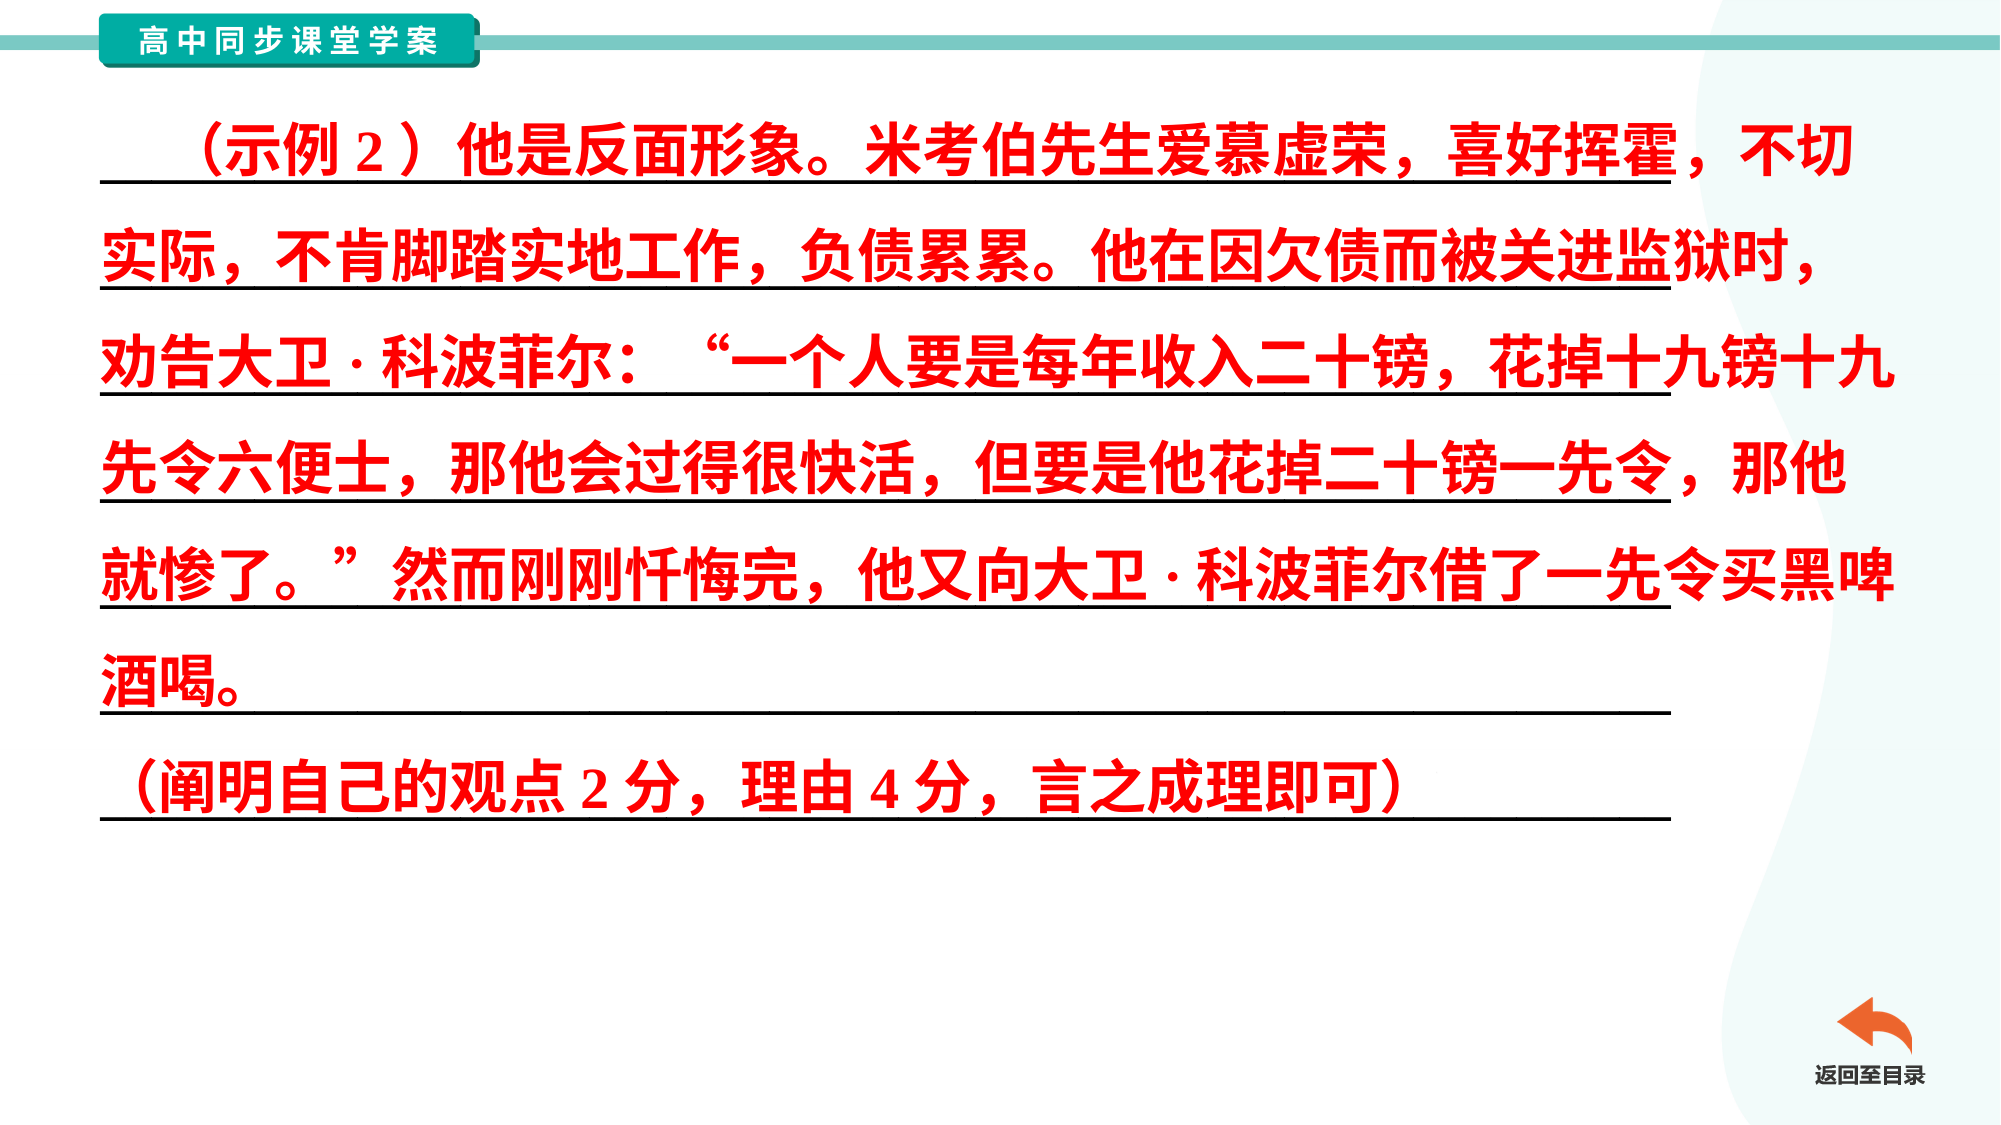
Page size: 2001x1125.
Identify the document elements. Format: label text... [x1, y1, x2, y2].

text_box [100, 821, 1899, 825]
picture [0, 0, 2000, 1125]
text_box （示例2）他是反面形象。米考伯先生爱慕虚荣，喜好挥霍，不切 实际，不肯脚踏实地工作，负债累累。他在因欠债而被关进监狱时， 劝告大卫·科波菲尔：“一个人要是每年收入二十镑，花掉十九镑十九 先令六便士，那他会过得很快活，但要是他花掉二十镑一先令，那他 就惨了。”然而刚刚忏悔完，他又向大卫·科波菲尔借了一先令买黑啤 酒喝。 （阐明自己的观点2分，理由4分，言之成理即可） [100, 76, 1899, 821]
